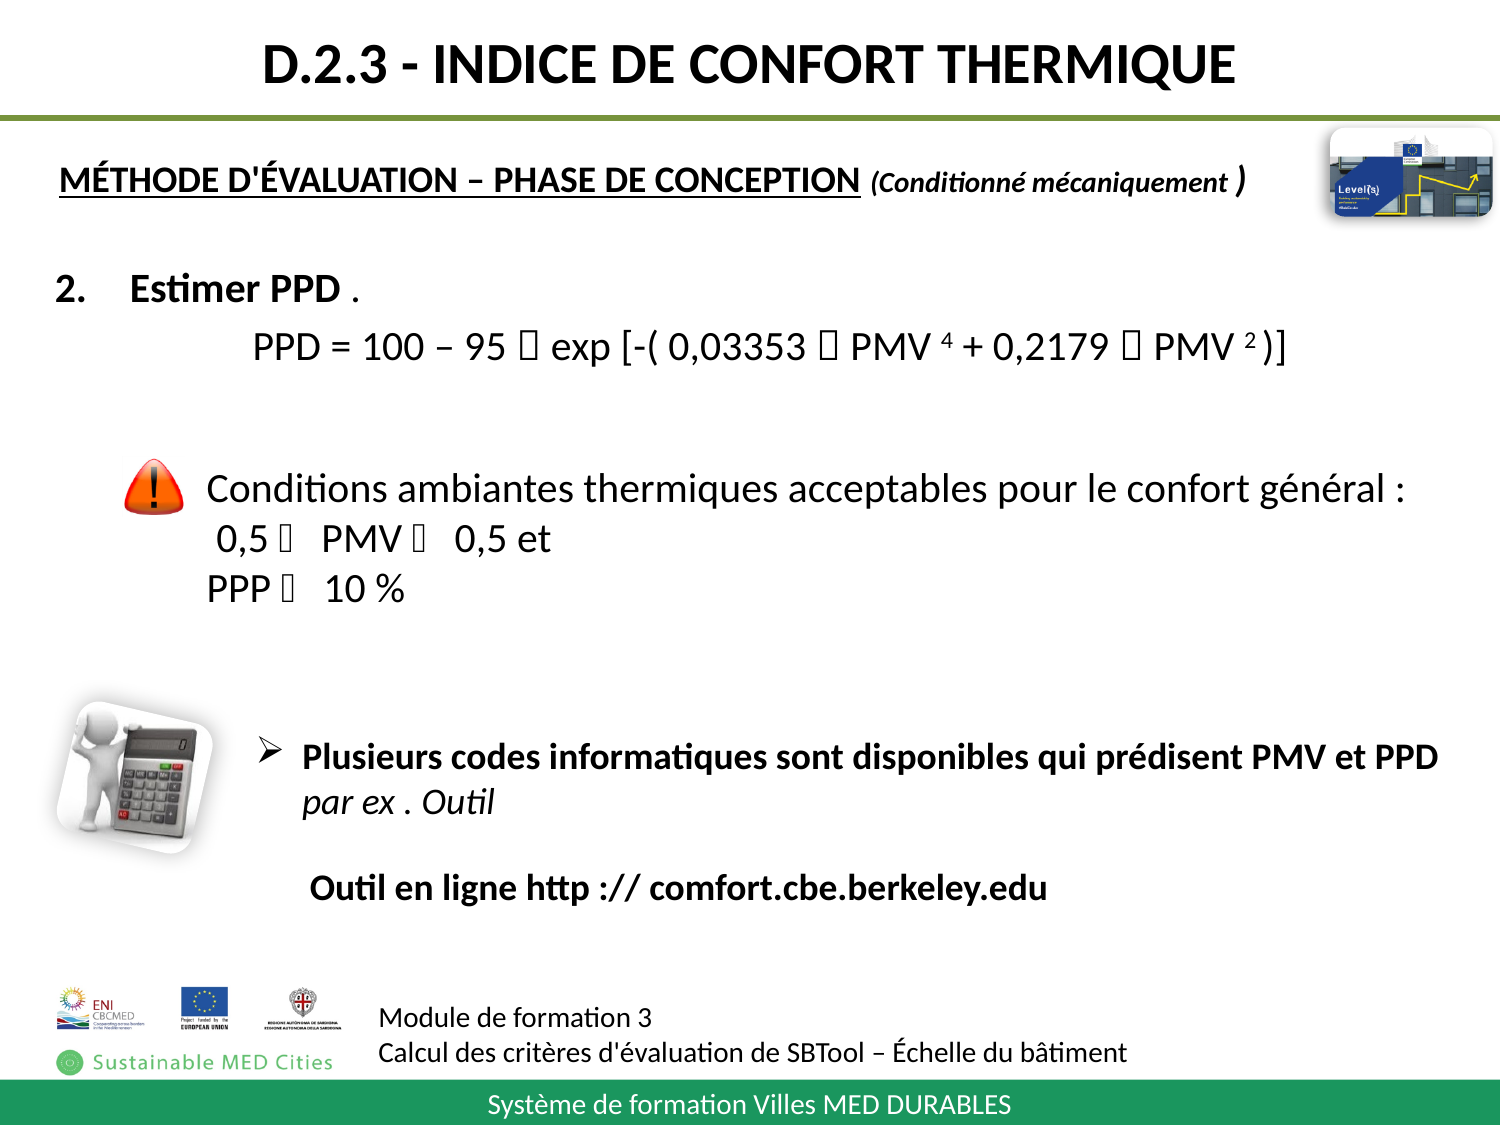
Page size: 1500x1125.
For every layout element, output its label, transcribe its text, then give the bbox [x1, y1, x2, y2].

text_box Plusieurs codes informatiques sont disponibles qui prédisent PMV et PPD par ex . Outil [240, 724, 1493, 830]
text_box Conditions ambiantes thermiques acceptables pour le confort général : 0,5  PMV  0,5 et PPP  10 % [191, 453, 1500, 619]
text_box Estimer PPD . PPD = 100 – 95  exp [-( 0,03353  PMV 4 + 0,2179  PMV 2 )] [39, 253, 1500, 405]
picture [122, 456, 185, 518]
picture [1329, 127, 1493, 217]
title D.2.3 - INDICE DE CONFORT THERMIQUE [0, 2, 1500, 119]
text_box Outil en ligne http :// comfort.cbe.berkeley.edu [295, 855, 1180, 915]
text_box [0, 972, 1500, 1125]
text_box MÉTHODE D'ÉVALUATION – PHASE DE CONCEPTION (Conditionné mécaniquement ) [43, 147, 1500, 311]
picture [56, 701, 213, 854]
